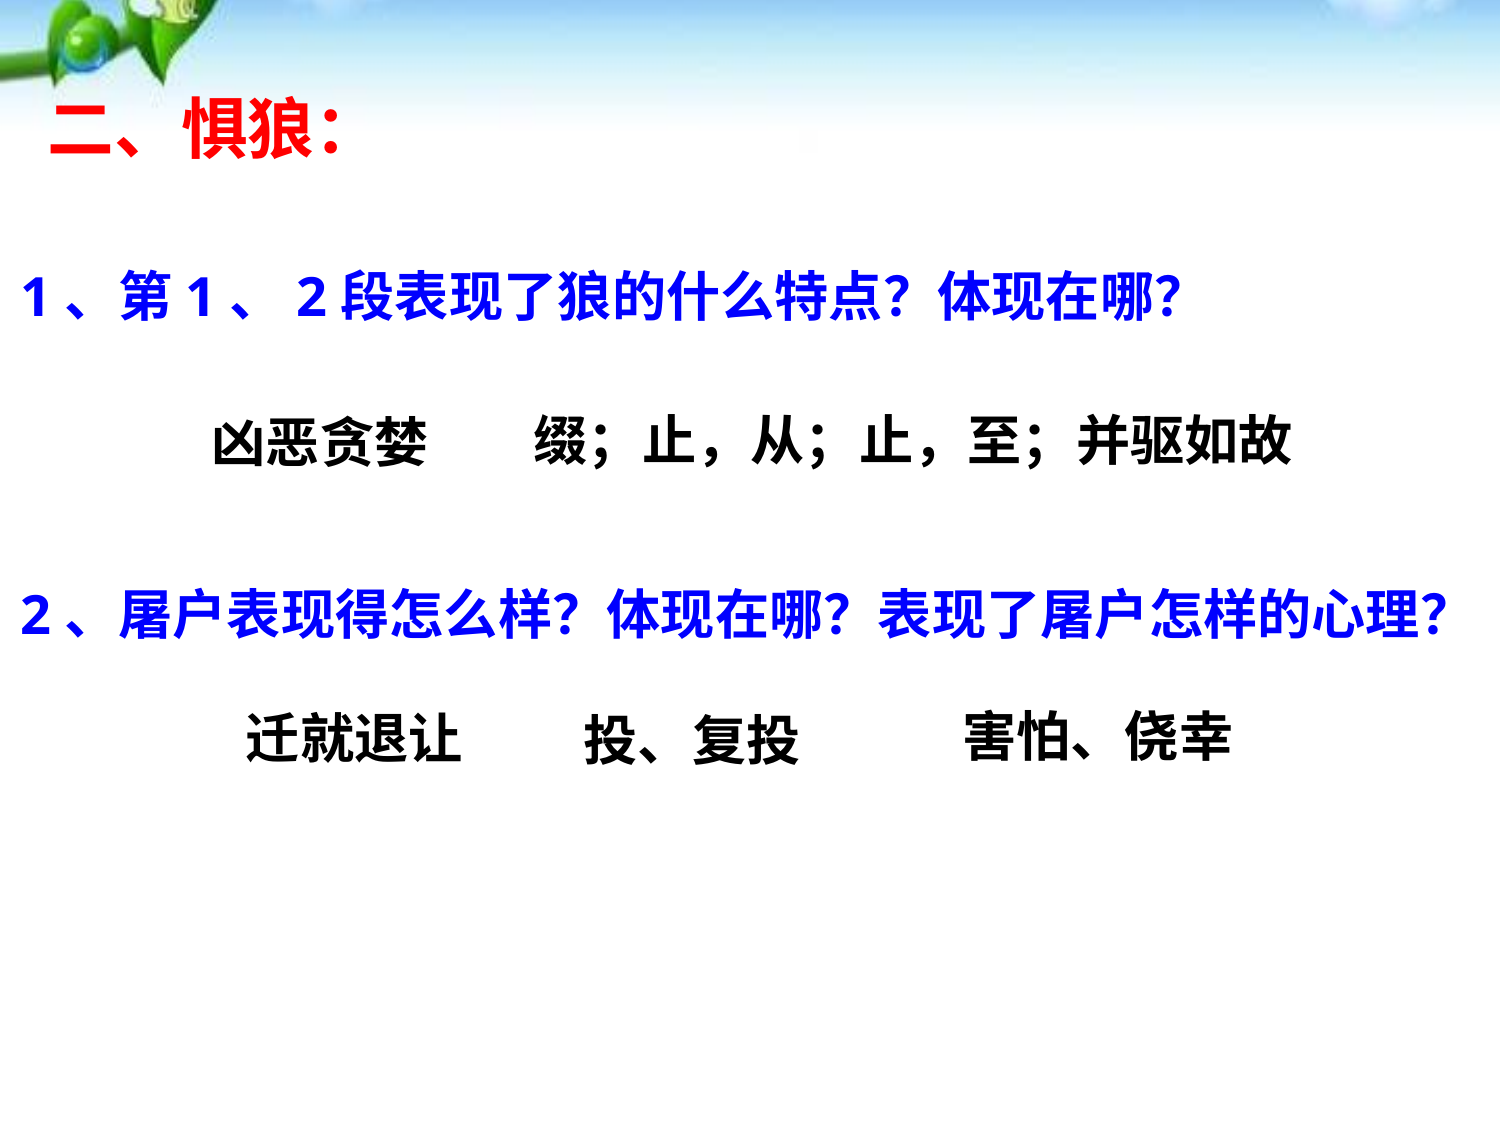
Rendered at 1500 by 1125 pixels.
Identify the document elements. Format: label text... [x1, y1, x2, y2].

text_box 凶恶贪婪 [196, 400, 444, 481]
text_box 投、复投 [568, 699, 877, 779]
text_box 2、屠户表现得怎么样？体现在哪？表现了屠户怎样的心理？ [5, 572, 1500, 653]
text_box 缀；止，从；止，至；并驱如故 [518, 398, 1309, 479]
picture [0, 0, 1500, 1125]
text_box 1、第1、2段表现了狼的什么特点？体现在哪？ [5, 255, 1258, 335]
text_box 二、惧狼： [32, 79, 508, 174]
text_box 迁就退让 [231, 696, 478, 777]
text_box 害怕、侥幸 [947, 695, 1314, 775]
